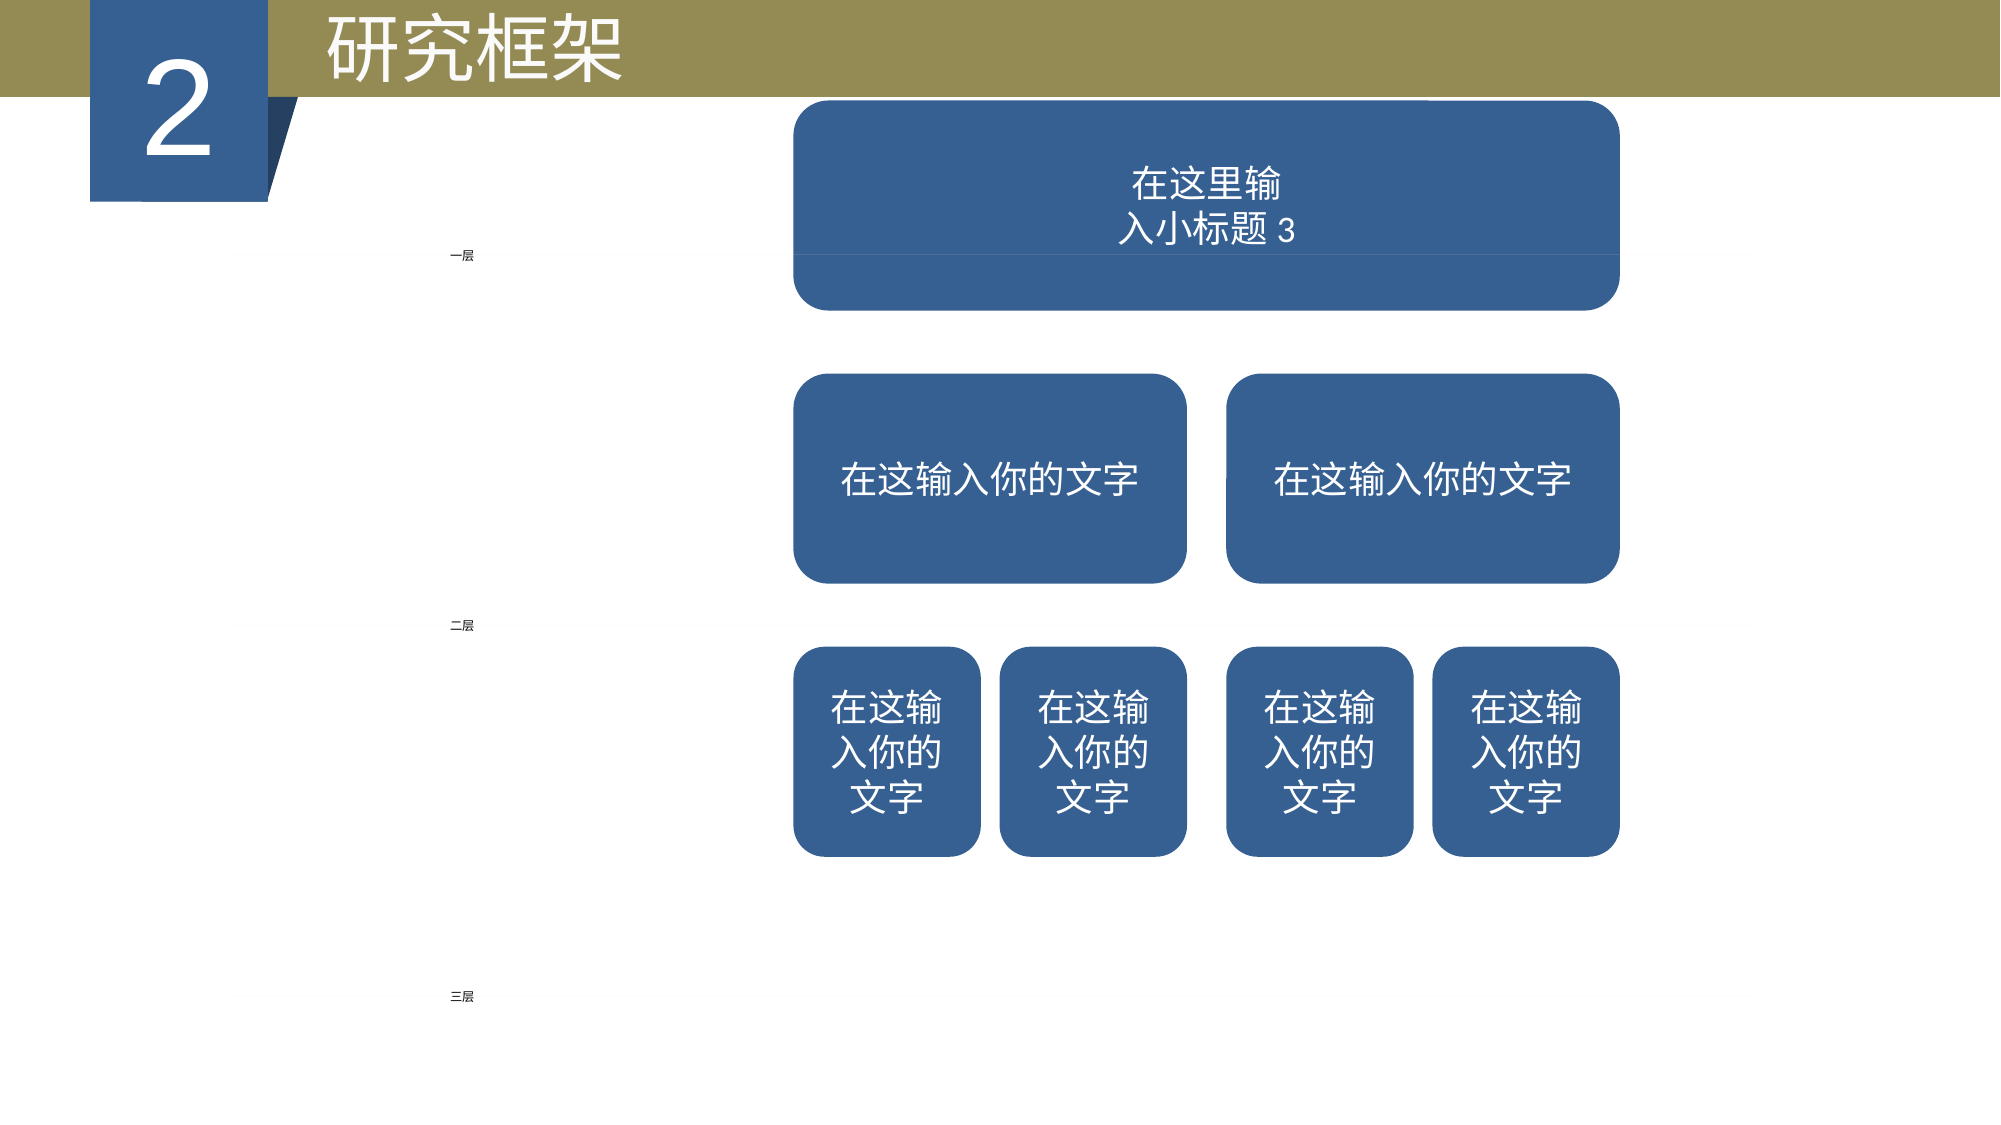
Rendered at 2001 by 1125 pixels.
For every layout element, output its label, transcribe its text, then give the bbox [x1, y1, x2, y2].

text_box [92, 0, 296, 204]
text_box [0, 0, 90, 98]
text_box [234, 100, 1754, 1125]
text_box [732, 0, 2000, 98]
text_box 研究框架 [296, 0, 732, 100]
